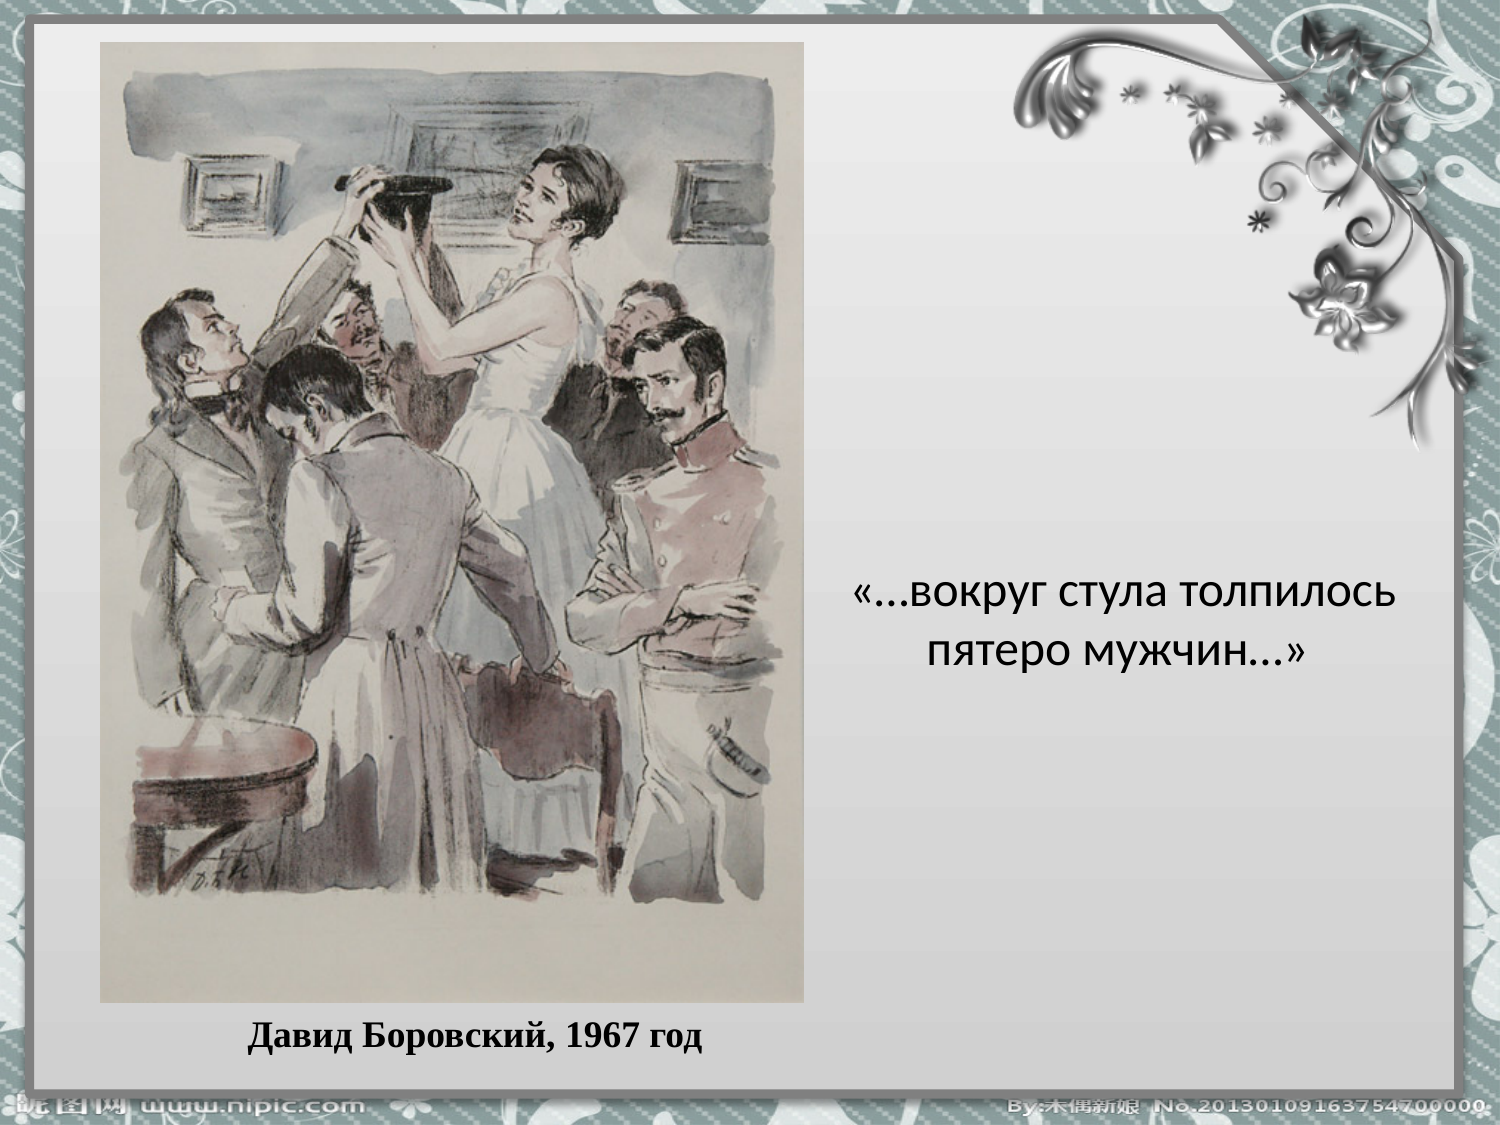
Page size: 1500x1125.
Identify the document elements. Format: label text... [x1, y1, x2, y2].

picture [0, 0, 1500, 1125]
title «…вокруг стула толпилось пятеро мужчин…» [832, 522, 1414, 710]
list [100, 41, 804, 1003]
text_box Давид Боровский, 1967 год [232, 1012, 718, 1062]
